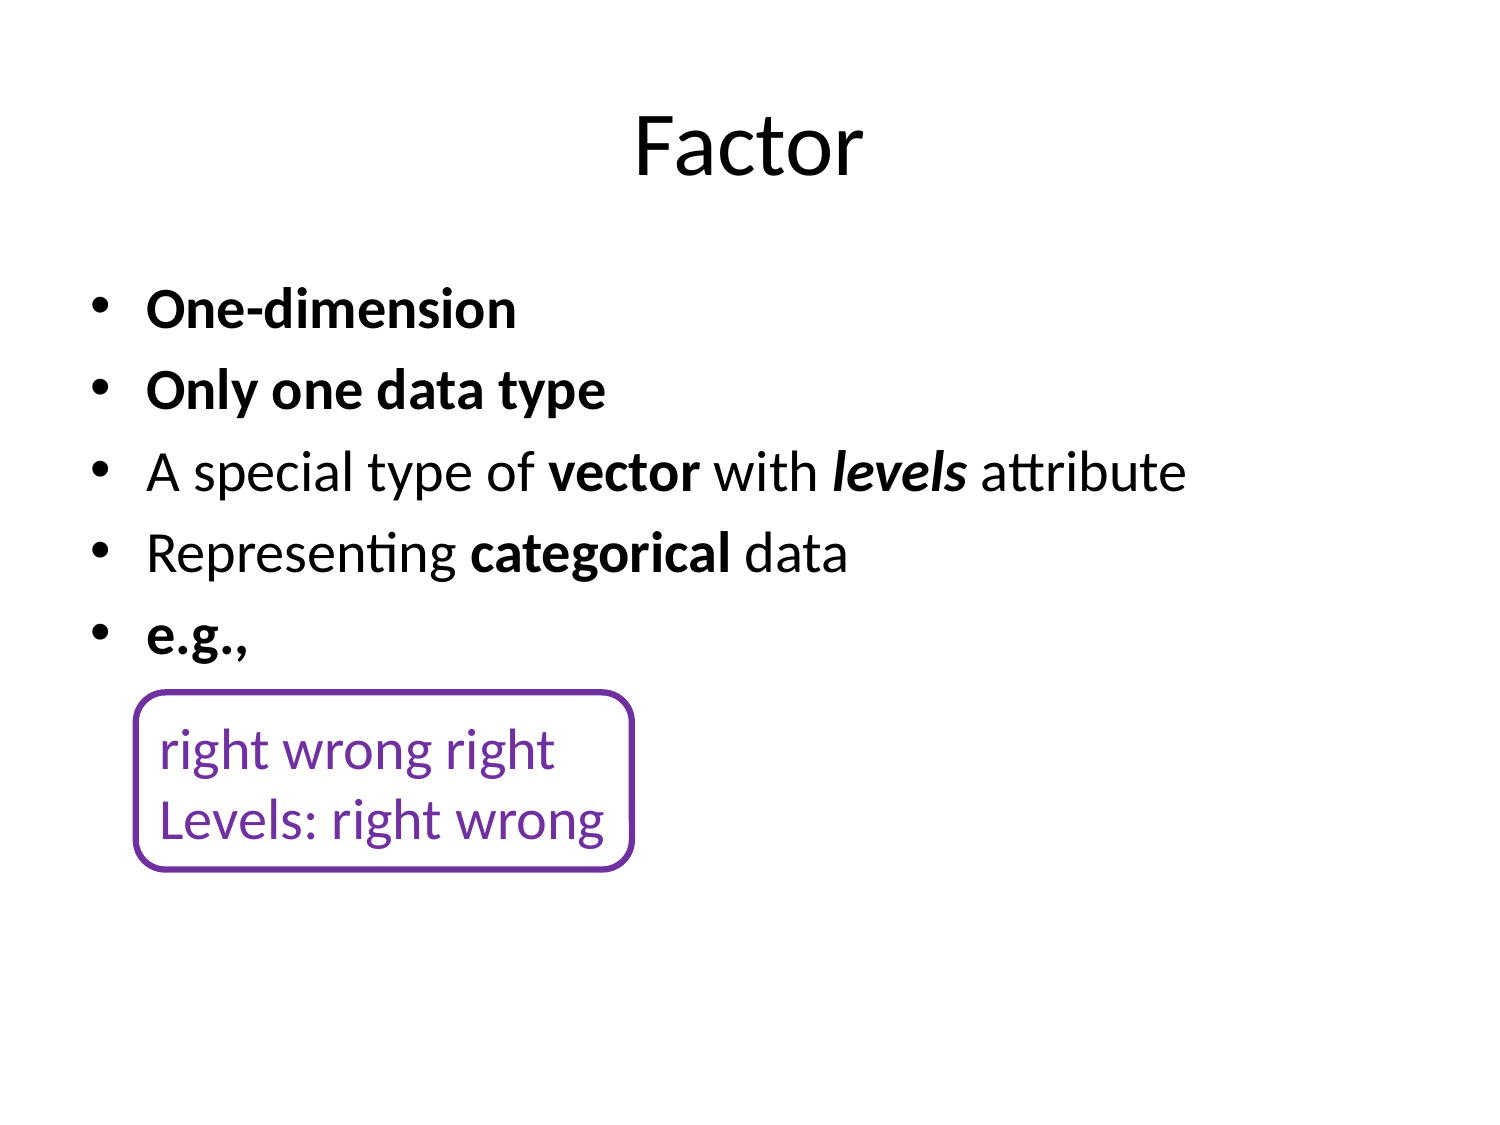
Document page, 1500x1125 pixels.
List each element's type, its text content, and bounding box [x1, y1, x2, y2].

title Factor [75, 45, 1425, 233]
text_box right wrong right Levels: right wrong [133, 690, 634, 872]
list One-dimension Only one data type A special type of vector with levels attribute Representing categorical data e.g., [75, 262, 1425, 1005]
